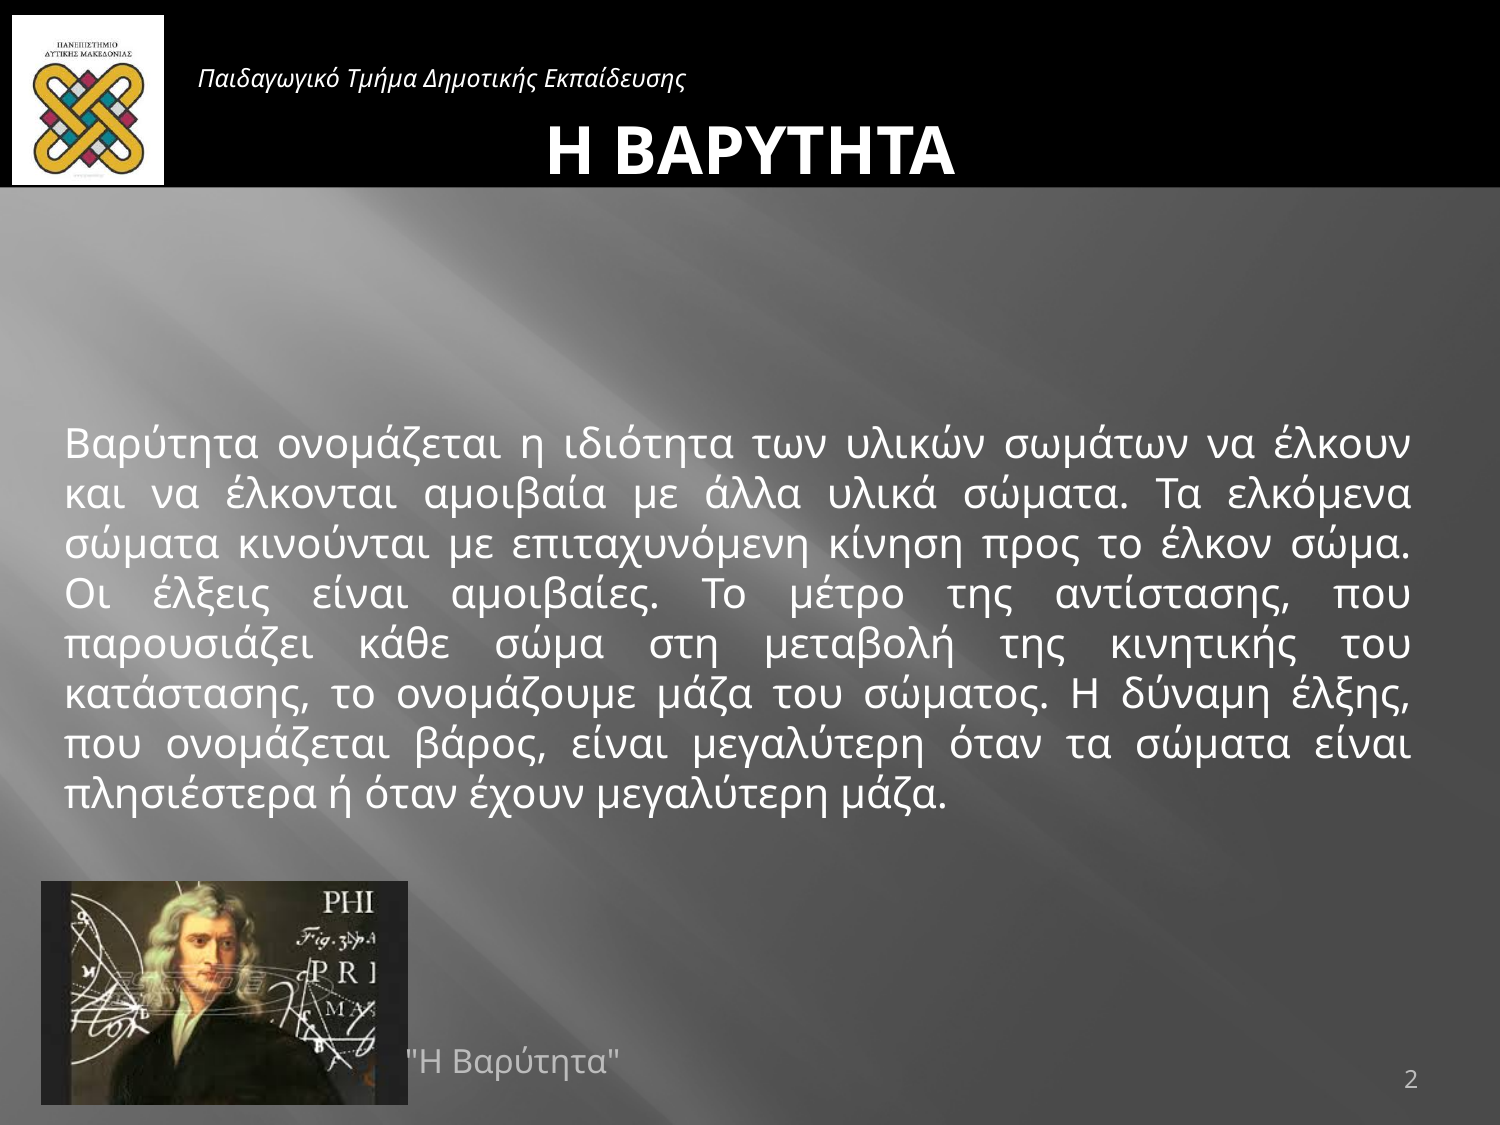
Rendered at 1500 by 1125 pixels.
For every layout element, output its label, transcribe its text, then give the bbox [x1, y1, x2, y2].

title Η βαρυτητα [0, 0, 1500, 188]
text_box Παιδαγωγικό Τμήμα Δημοτικής Εκπαίδευσης [205, 54, 738, 100]
footer "Η Βαρύτητα" [452, 1011, 667, 1088]
picture [12, 15, 164, 185]
picture [41, 881, 408, 1105]
slide_number 2 [1293, 1044, 1419, 1105]
subtitle Βαρύτητα ονομάζεται η ιδιότητα των υλικών σωμάτων να έλκουν και να έλκονται αμοιβαία με άλλα υλικά σώματα. Τα ελκόμενα σώματα κινούνται με επιταχυνόμενη κίνηση προς το έλκον σώμα. Οι έλξεις είναι αμοιβαίες. Το μέτρο της αντίστασης, που παρουσιάζει κάθε σώμα στη μεταβολή της κινητικής του κατάστασης, το ονομάζουμε μάζα του σώματος. Η δύναμη έλξης, που ονομάζεται βάρος, είναι μεγαλύτερη όταν τα σώματα είναι πλησιέστερα ή όταν έχουν μεγαλύτερη μάζα. [48, 408, 1427, 697]
